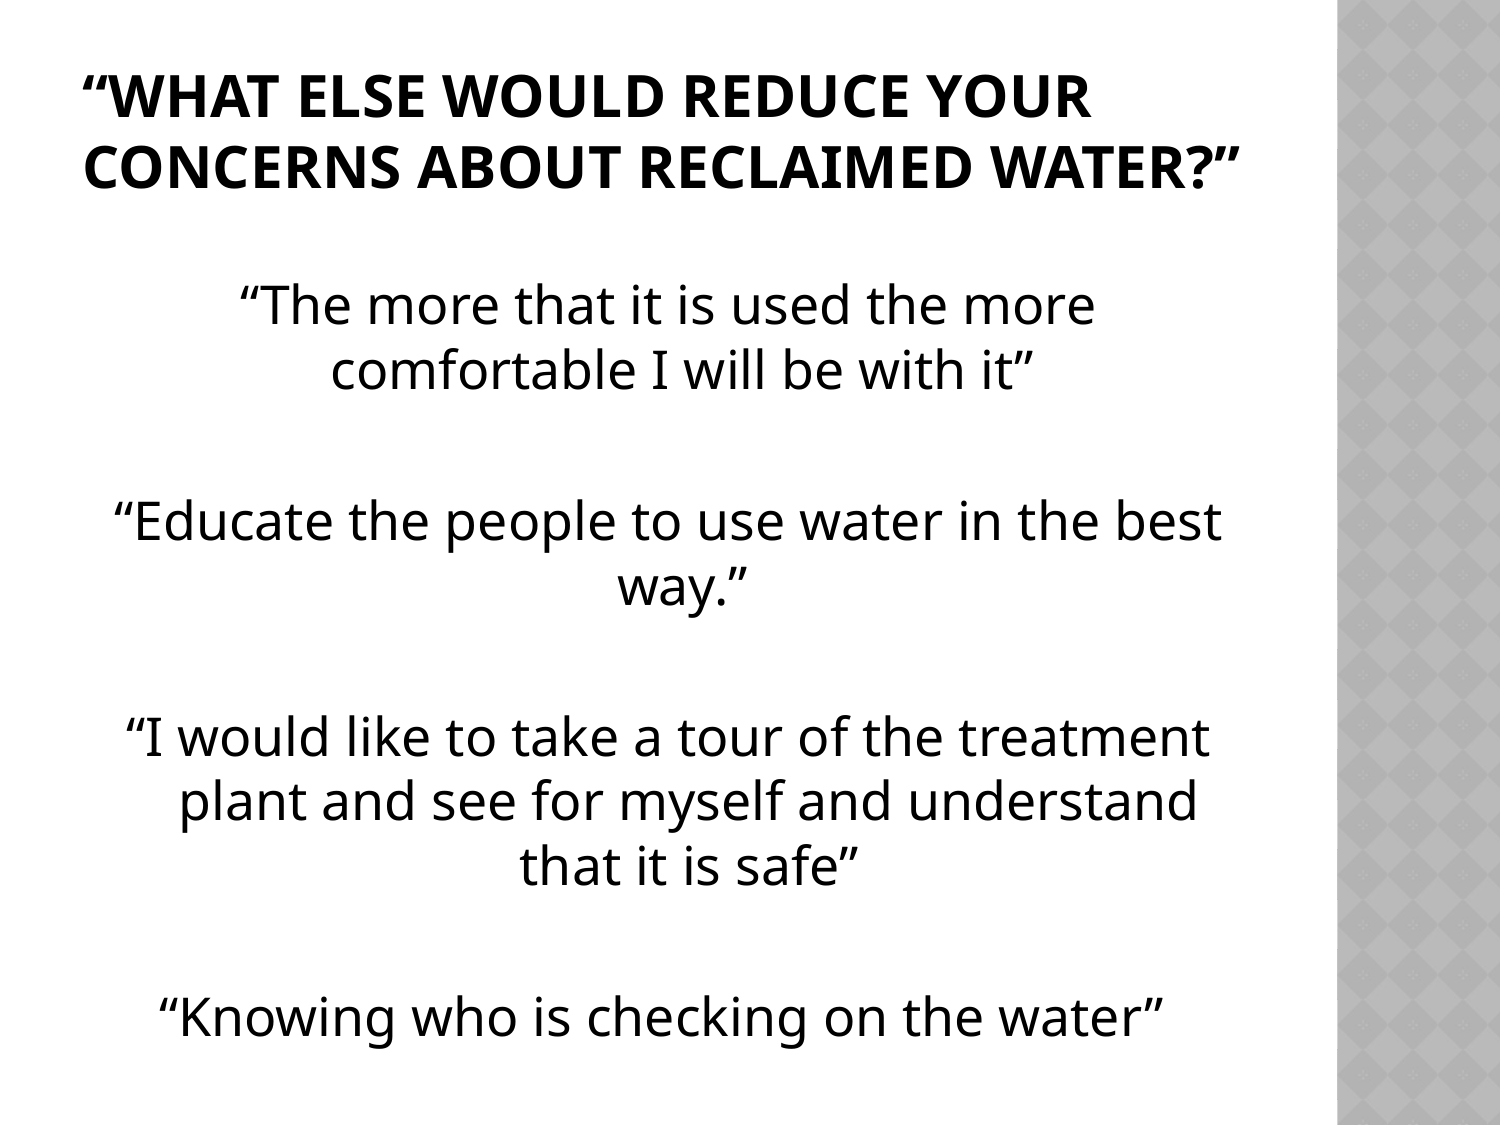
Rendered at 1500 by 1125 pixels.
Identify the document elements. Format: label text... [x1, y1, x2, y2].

list “The more that it is used the more comfortable I will be with it” “Educate the people to use water in the best way.” “I would like to take a tour of the treatment plant and see for myself and understand that it is safe” “Knowing who is checking on the water” [75, 264, 1263, 1059]
title “What else would reduce your concerns about reclaimed water?” [75, 12, 1263, 200]
